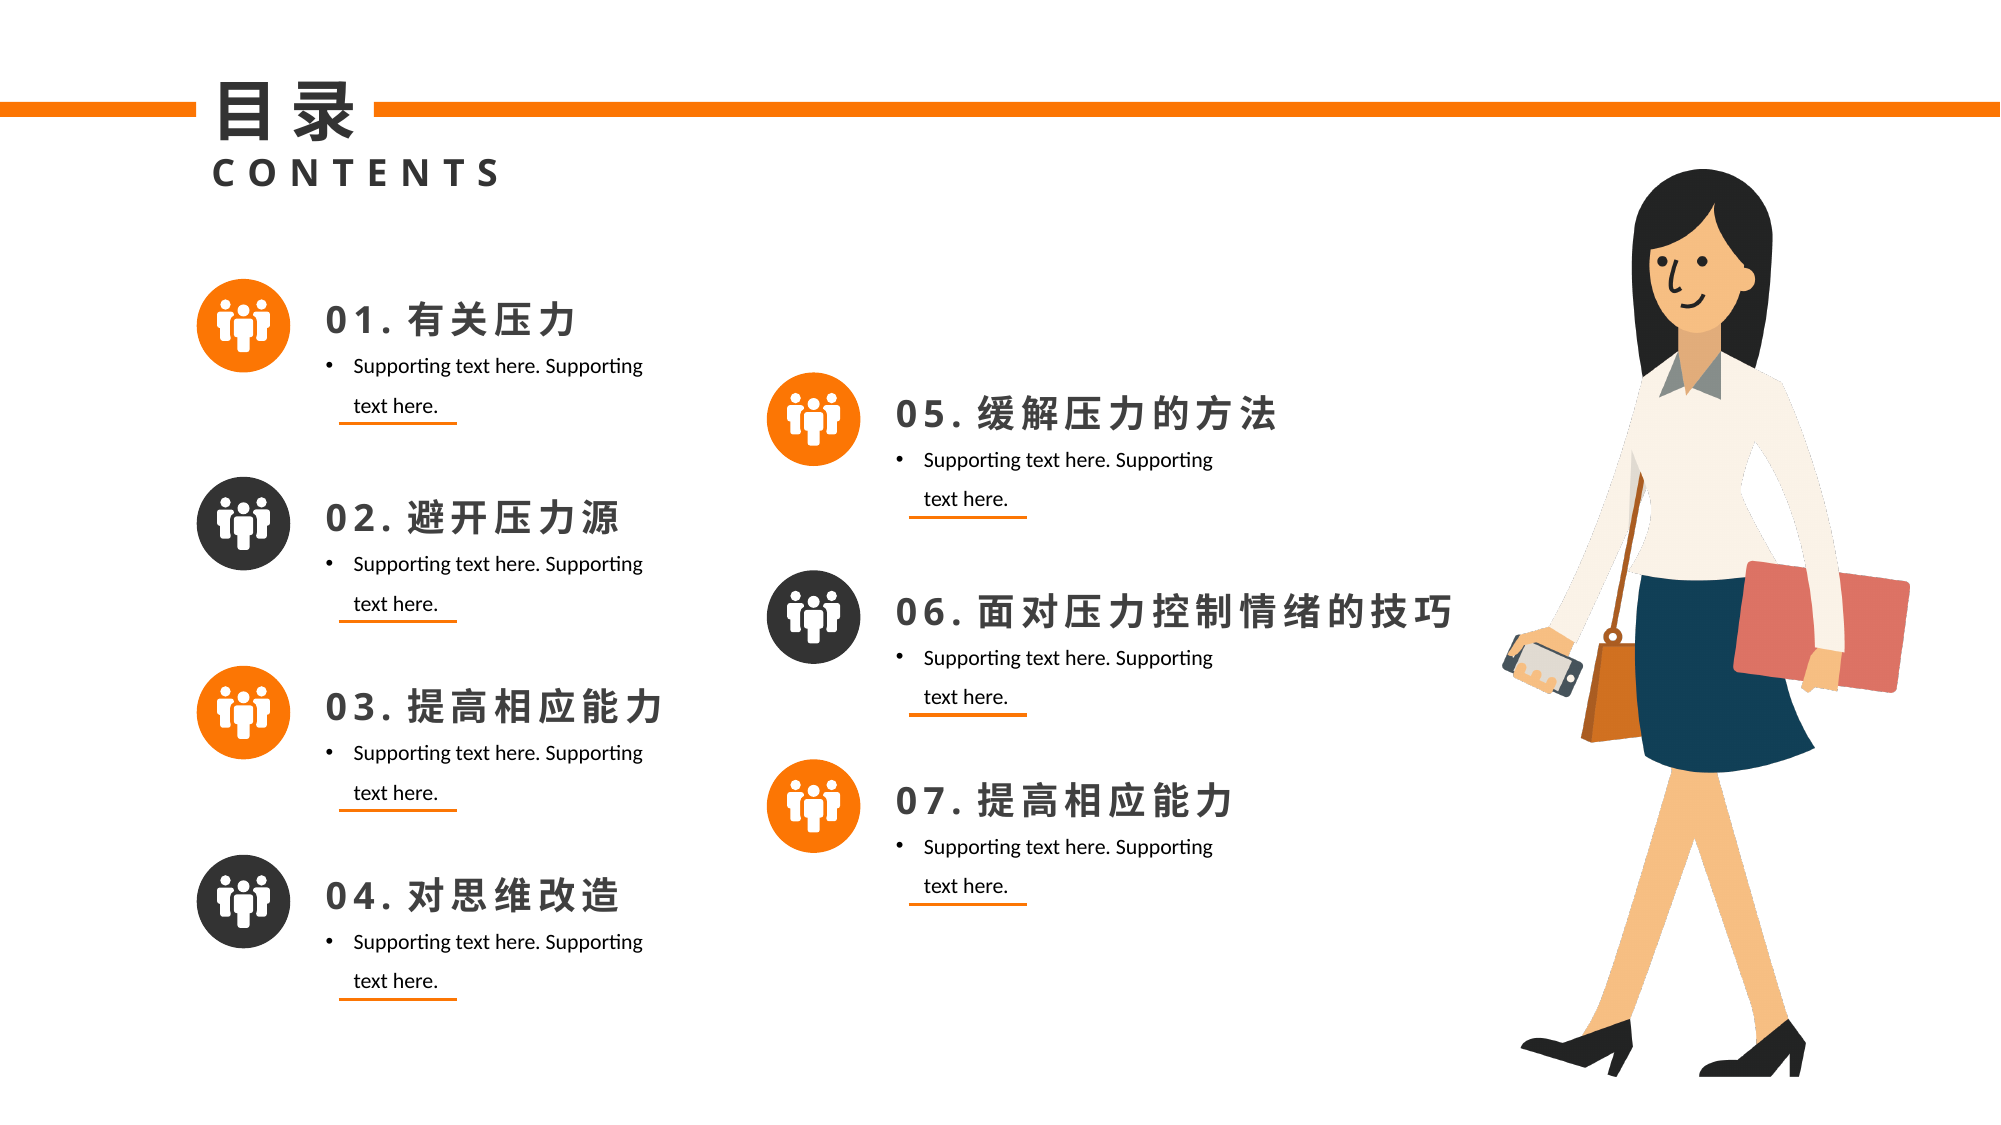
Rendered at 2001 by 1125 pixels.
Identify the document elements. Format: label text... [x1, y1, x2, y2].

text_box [196, 665, 717, 788]
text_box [196, 854, 662, 977]
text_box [766, 372, 1346, 494]
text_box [196, 476, 662, 599]
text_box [196, 278, 662, 401]
text_box [0, 100, 198, 119]
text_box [766, 570, 1497, 692]
text_box 目录 CONTENTS [196, 61, 1587, 202]
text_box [766, 759, 1497, 881]
text_box [372, 100, 2000, 119]
picture [1502, 169, 1910, 1077]
